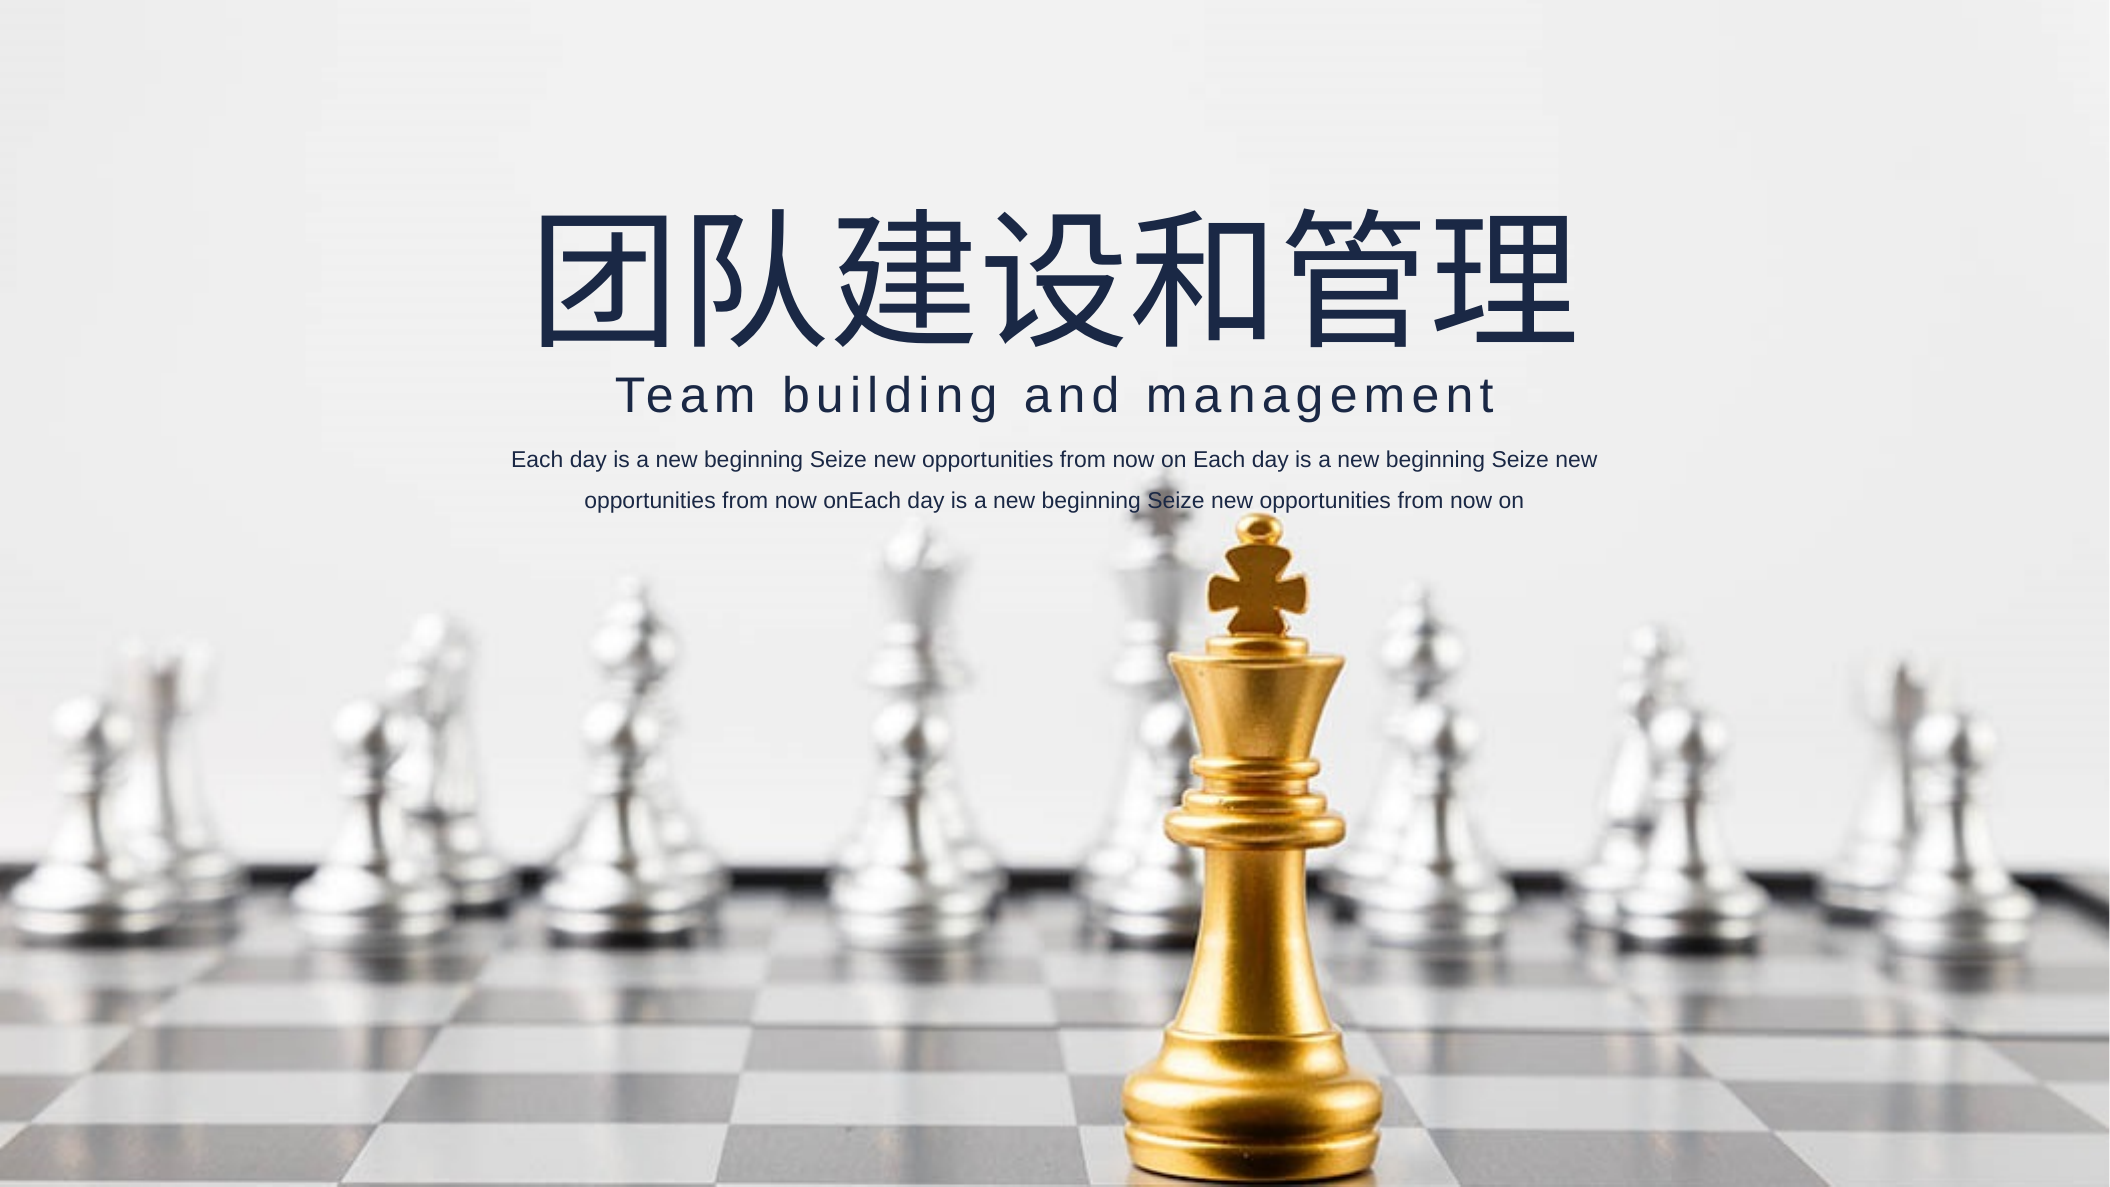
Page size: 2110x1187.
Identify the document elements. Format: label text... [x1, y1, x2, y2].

text_box Team building and management [530, 327, 1580, 429]
text_box 团队建设和管理 [518, 179, 1591, 371]
text_box [0, 0, 2110, 1187]
text_box Each day is a new beginning Seize new opportunities from now on Each day is a new beginning Seize new opportunities from now onEach day is a new beginning Seize new opportunities from now on [463, 424, 1646, 519]
